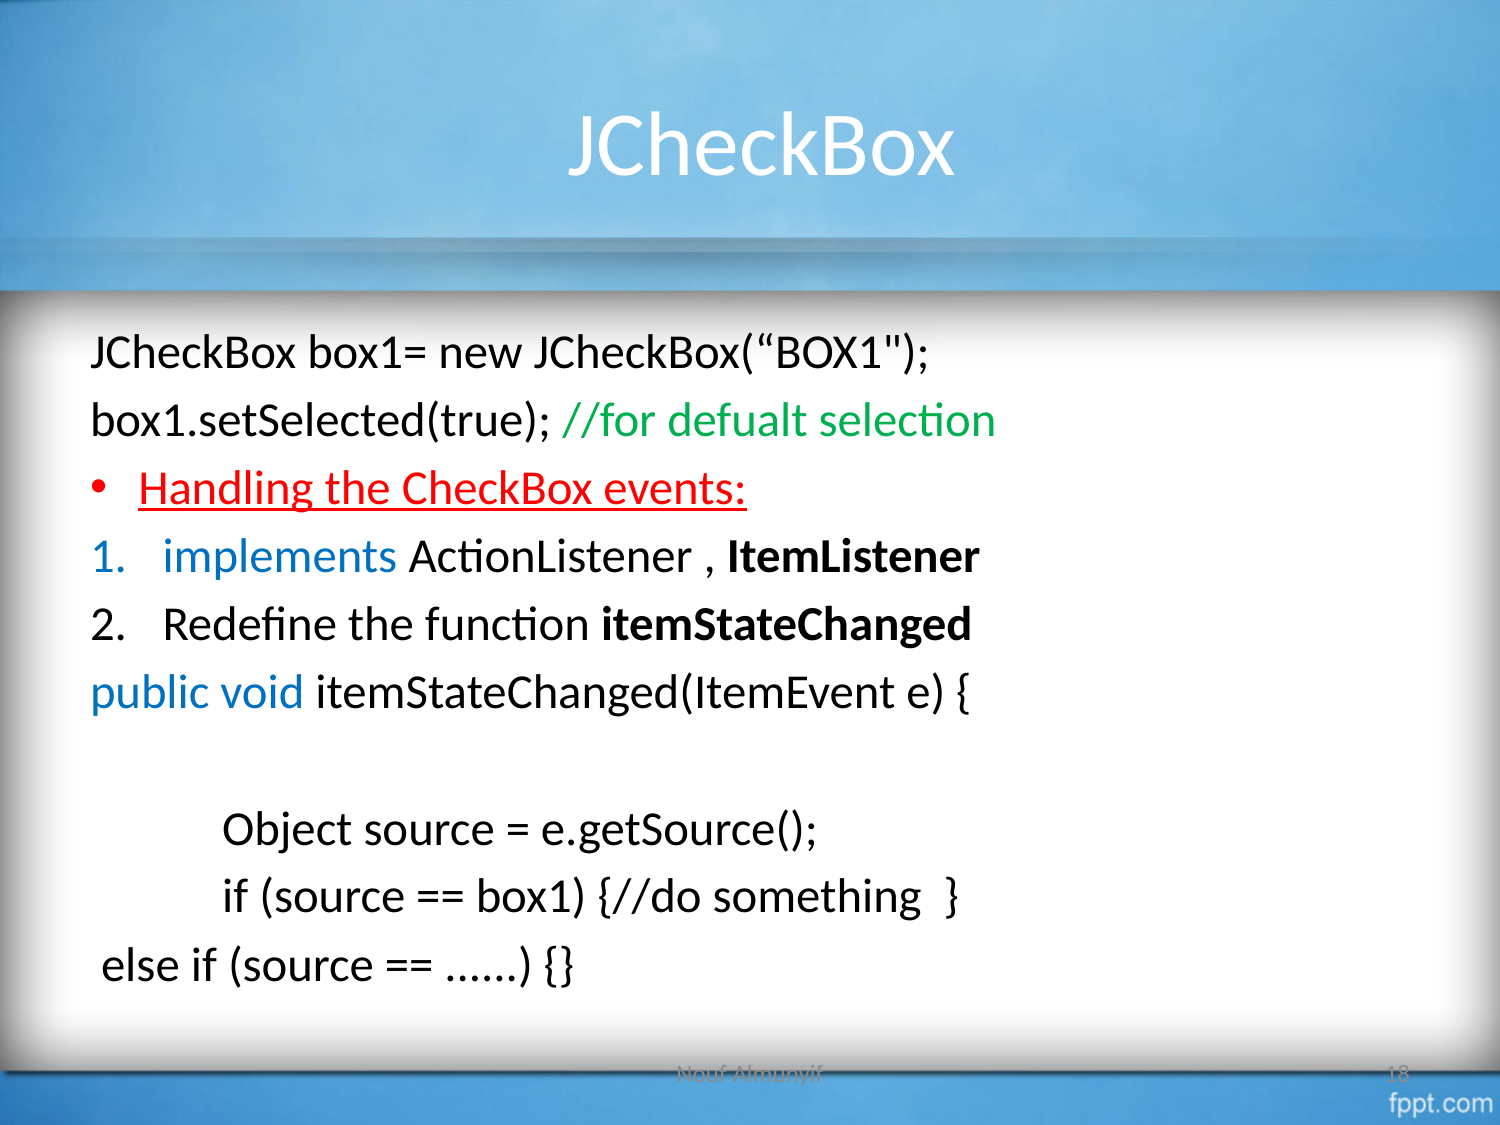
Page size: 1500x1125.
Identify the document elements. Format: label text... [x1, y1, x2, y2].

slide_number 18 [1074, 1042, 1425, 1103]
title JCheckBox [75, 45, 1425, 233]
picture [0, 0, 1500, 1125]
footer Nouf Almunyif [512, 1042, 988, 1103]
list JCheckBox box1= new JCheckBox(“BOX1"); box1.setSelected(true); //for defualt selection Handling the CheckBox events: implements ActionListener , ItemListener Redefine the function itemStateChanged public void itemStateChanged(ItemEvent e) { Object source = e.getSource(); if (source == box1) {//do something } else if (source == ......) {} [75, 312, 1425, 1005]
